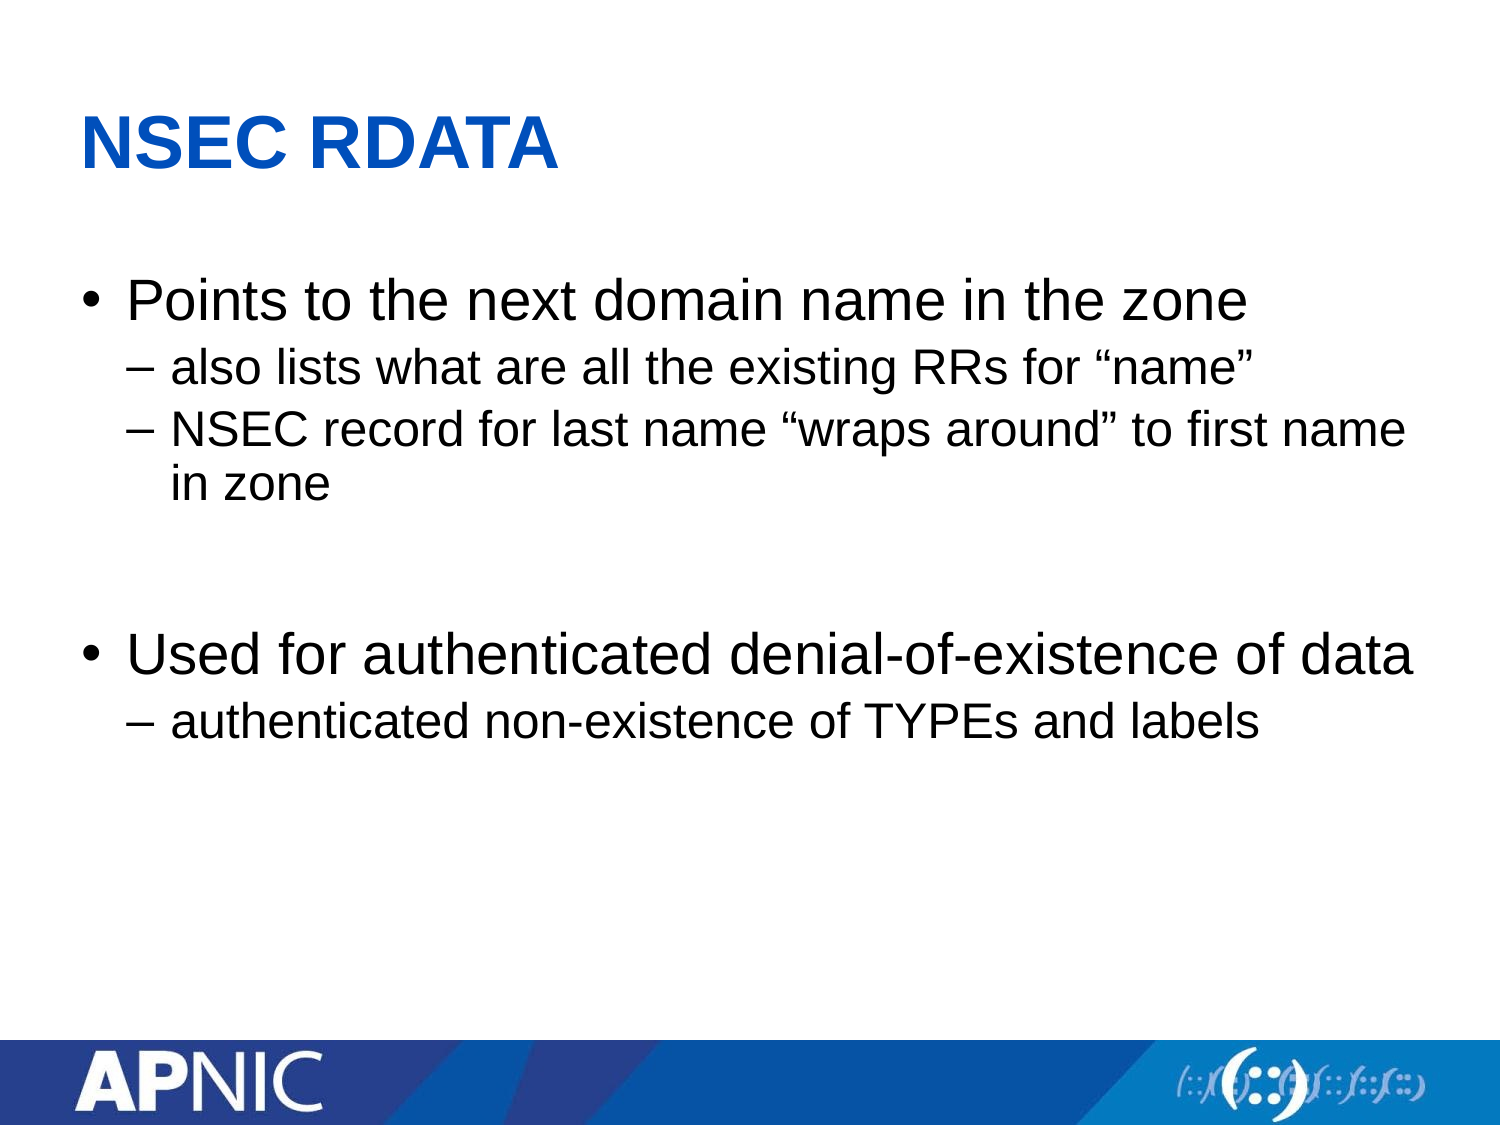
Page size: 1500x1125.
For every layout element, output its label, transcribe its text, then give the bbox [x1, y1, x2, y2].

picture [0, 1040, 1500, 1125]
title NSEC RDATA [64, 45, 1436, 233]
list Points to the next domain name in the zone also lists what are all the existing RRs for “name” NSEC record for last name “wraps around” to first name in zone Used for authenticated denial-of-existence of data authenticated non-existence of TYPEs and labels [66, 262, 1437, 1012]
